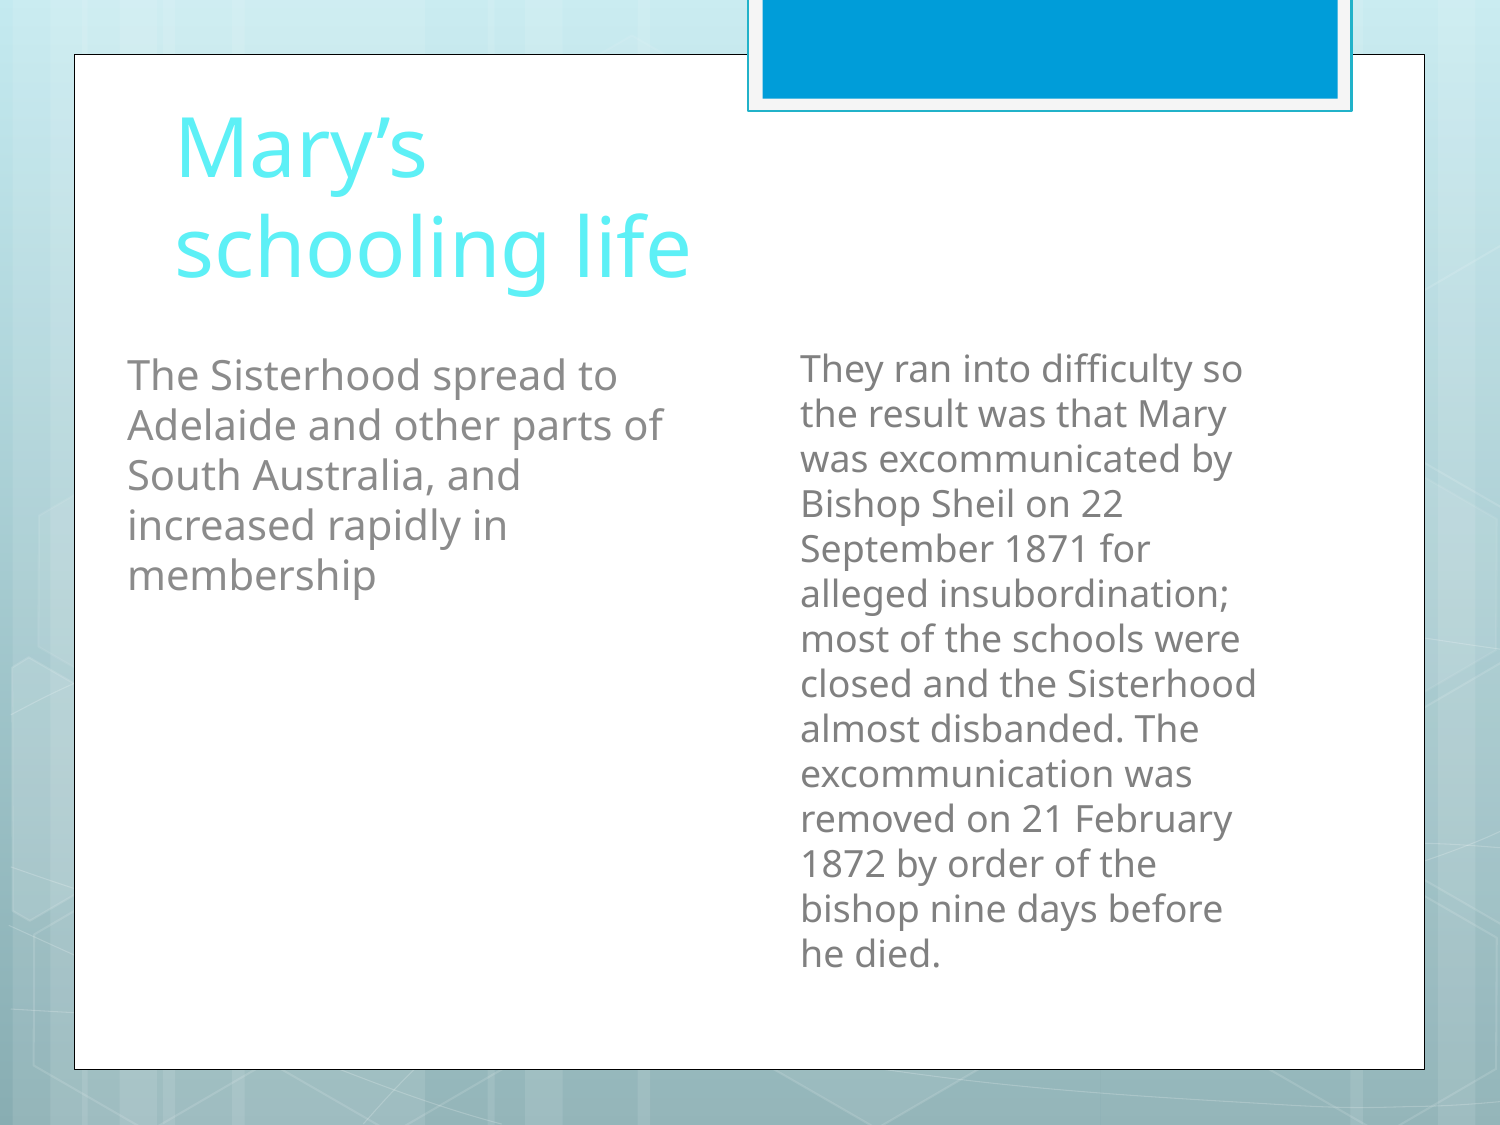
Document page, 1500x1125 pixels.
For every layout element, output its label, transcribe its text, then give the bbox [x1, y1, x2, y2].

list The Sisterhood spread to Adelaide and other parts of South Australia, and increased rapidly in membership [112, 340, 715, 613]
text_box They ran into difficulty so the result was that Mary was excommunicated by Bishop Sheil on 22 September 1871 for alleged insubordination; most of the schools were closed and the Sisterhood almost disbanded. The excommunication was removed on 21 February 1872 by order of the bishop nine days before he died. [785, 338, 1292, 983]
title Mary’s schooling life [159, 78, 741, 302]
